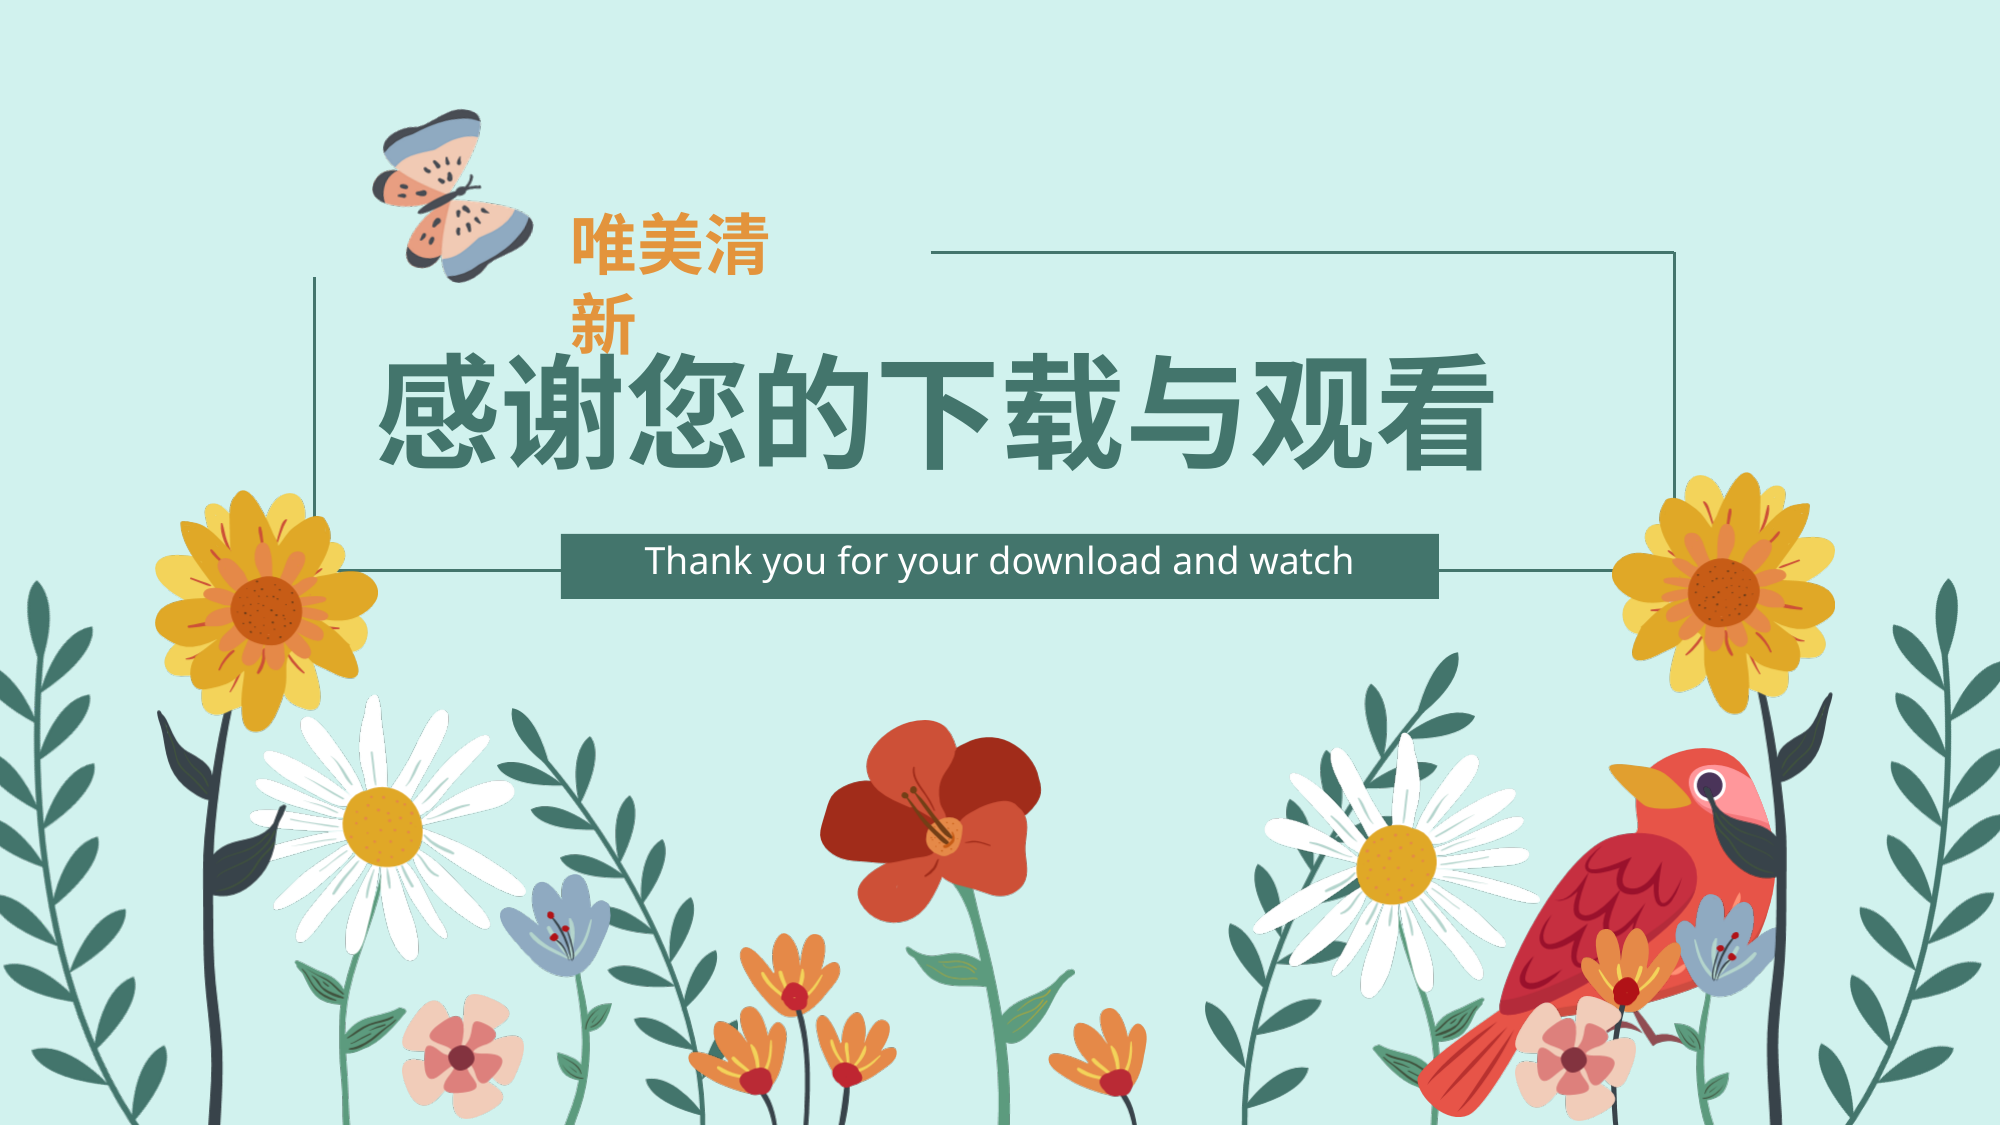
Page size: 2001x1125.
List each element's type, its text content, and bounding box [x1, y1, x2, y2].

picture [1205, 471, 2000, 1125]
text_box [559, 529, 1441, 599]
text_box 感谢您的下载与观看 [355, 324, 1645, 494]
text_box 唯美清新 [550, 192, 858, 324]
picture [359, 96, 551, 294]
picture [0, 489, 1147, 1125]
